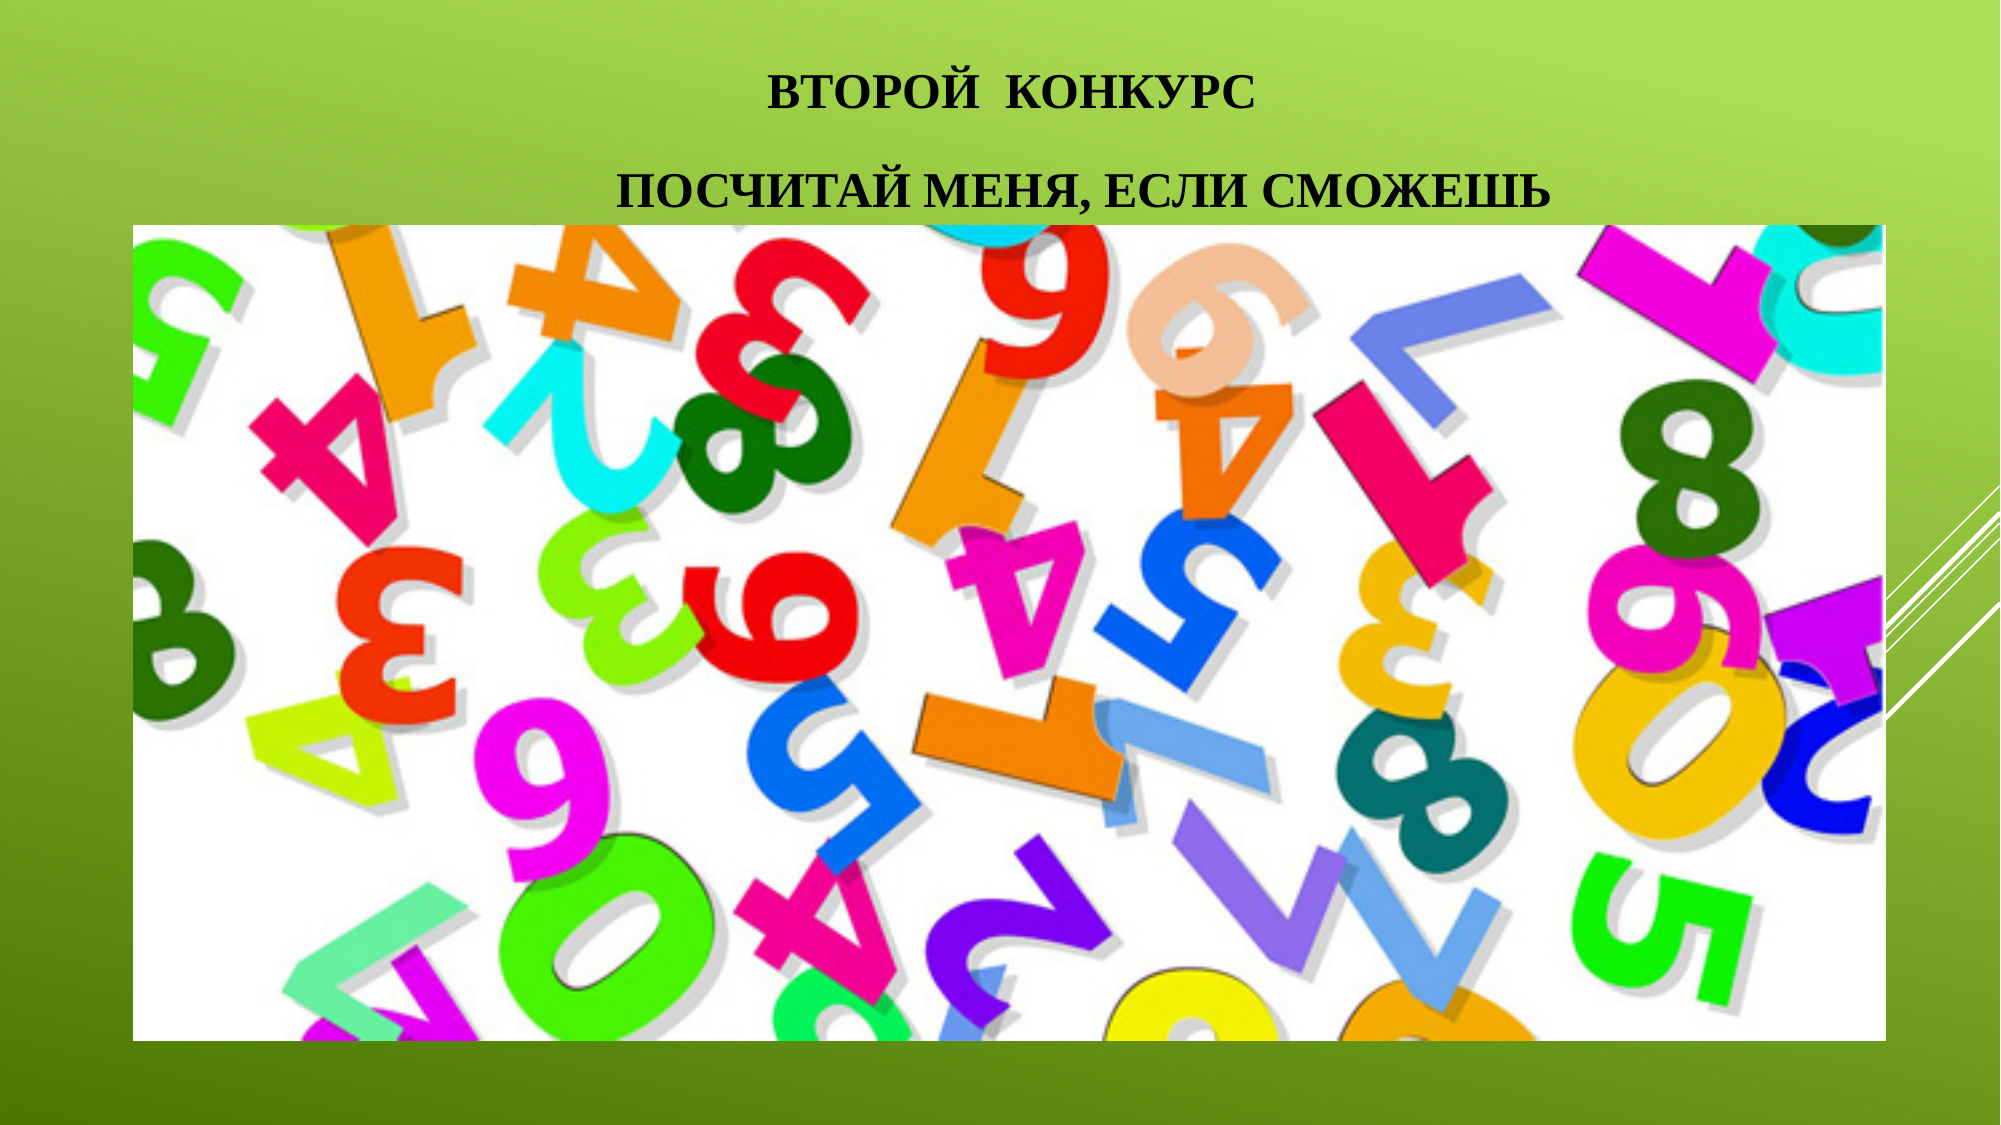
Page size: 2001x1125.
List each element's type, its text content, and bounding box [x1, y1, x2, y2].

picture [133, 225, 1887, 1042]
text_box ВТОРОЙ КОНКУРС [753, 51, 1285, 126]
text_box ПОСЧИТАЙ МЕНЯ, ЕСЛИ СМОЖЕШЬ [601, 149, 1575, 225]
